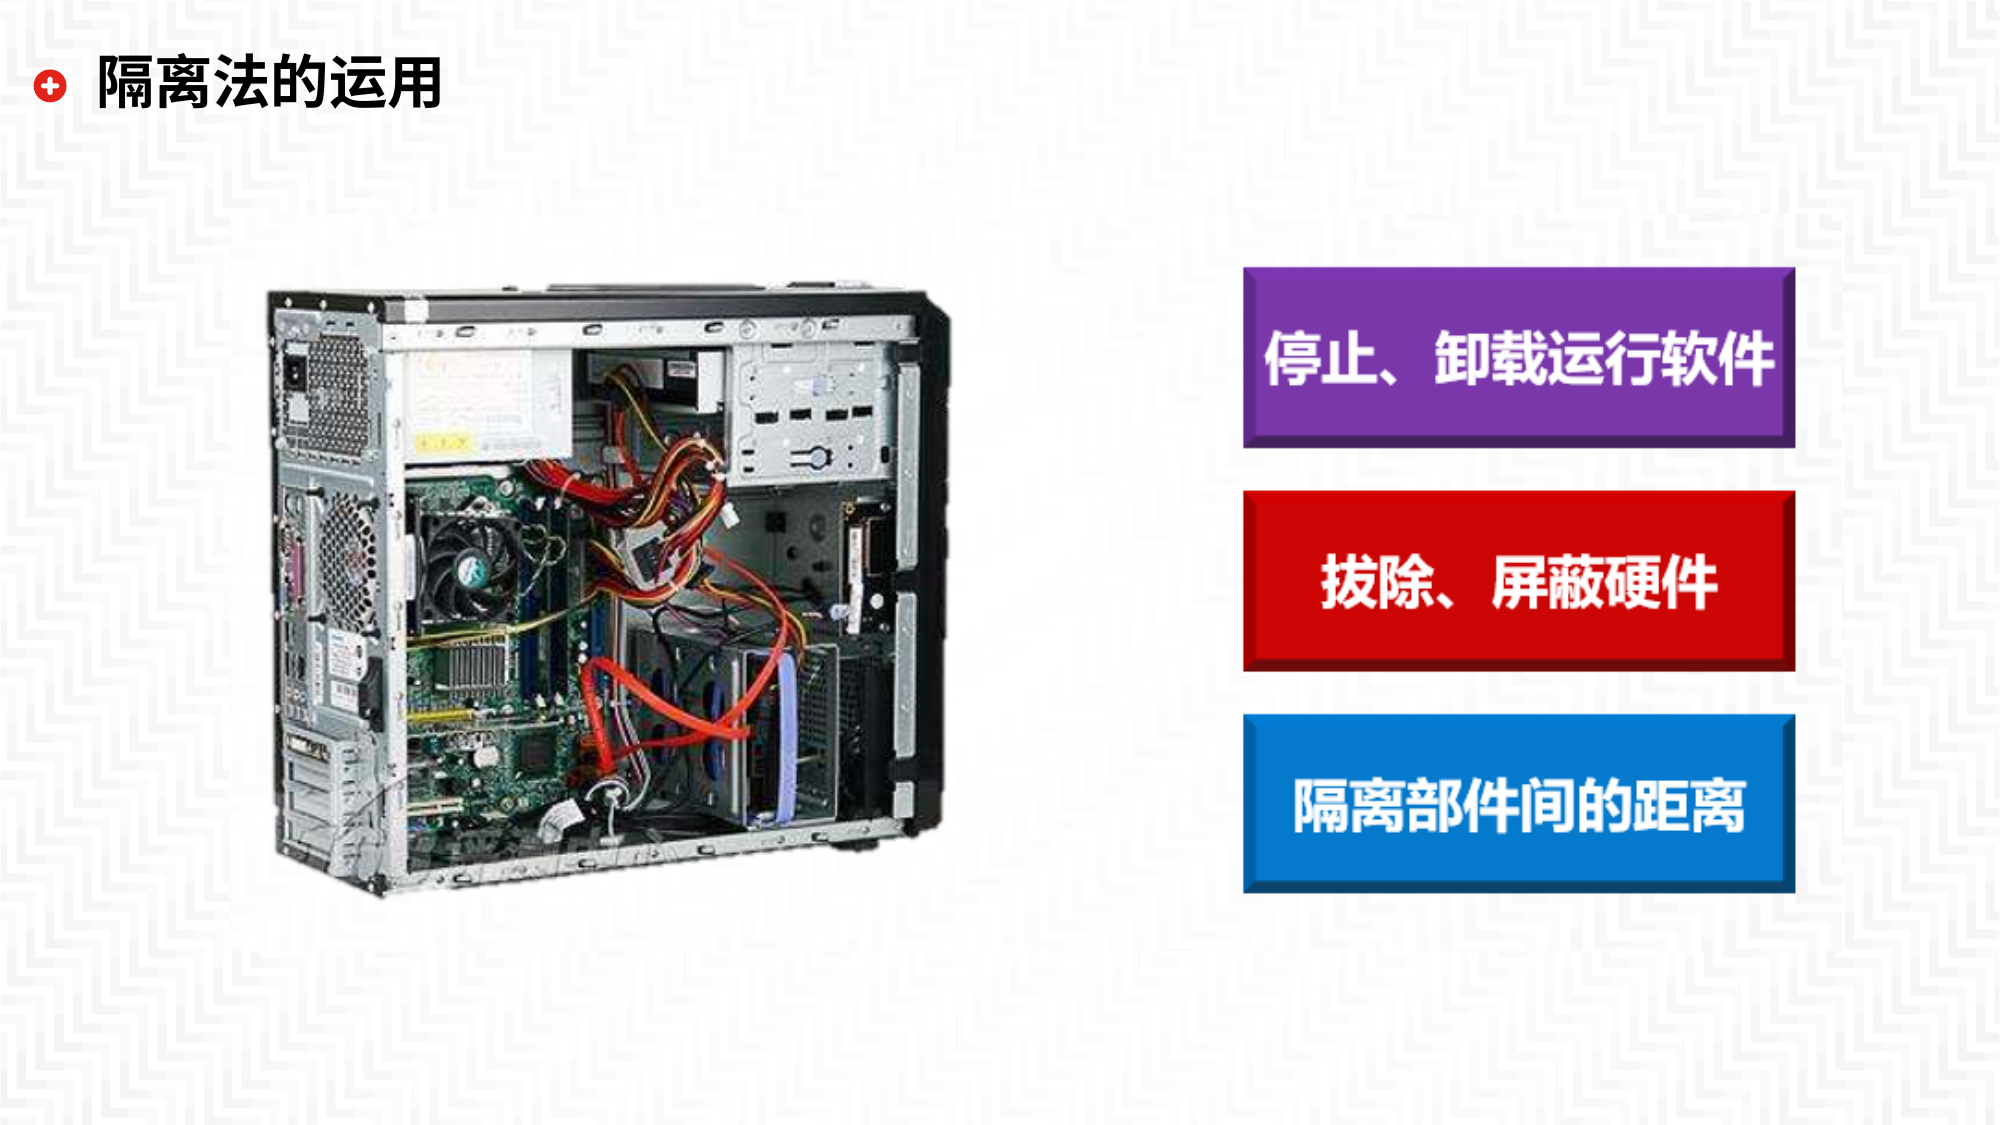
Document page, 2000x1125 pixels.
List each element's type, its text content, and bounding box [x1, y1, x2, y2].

text_box 隔离法的运用 [85, 18, 1236, 144]
picture [0, 0, 2000, 1125]
